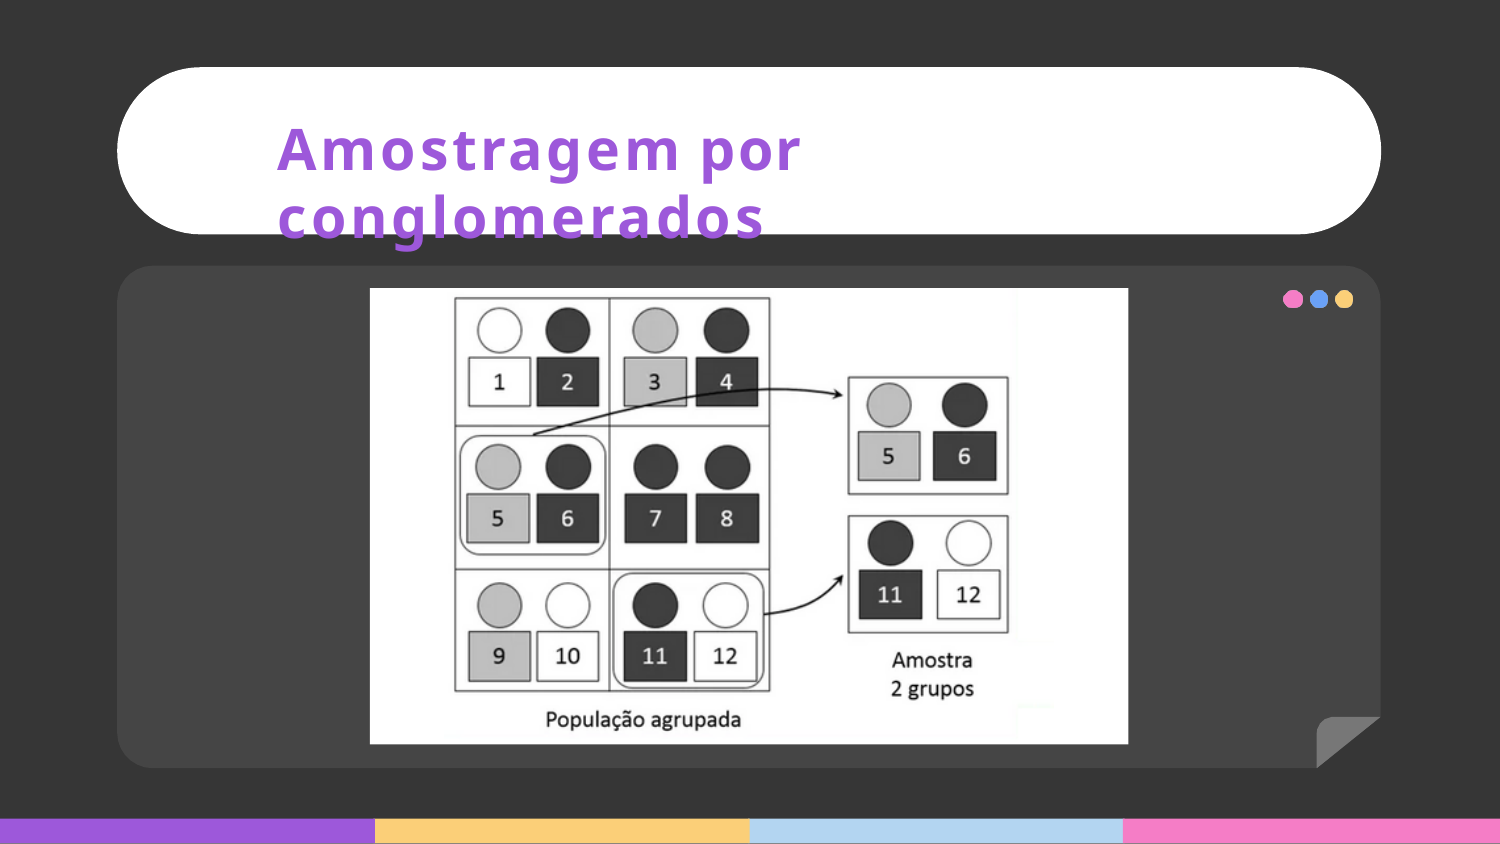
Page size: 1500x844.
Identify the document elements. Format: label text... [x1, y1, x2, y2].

title Amostragem por conglomerados [275, 110, 1225, 254]
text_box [116, 265, 1383, 771]
